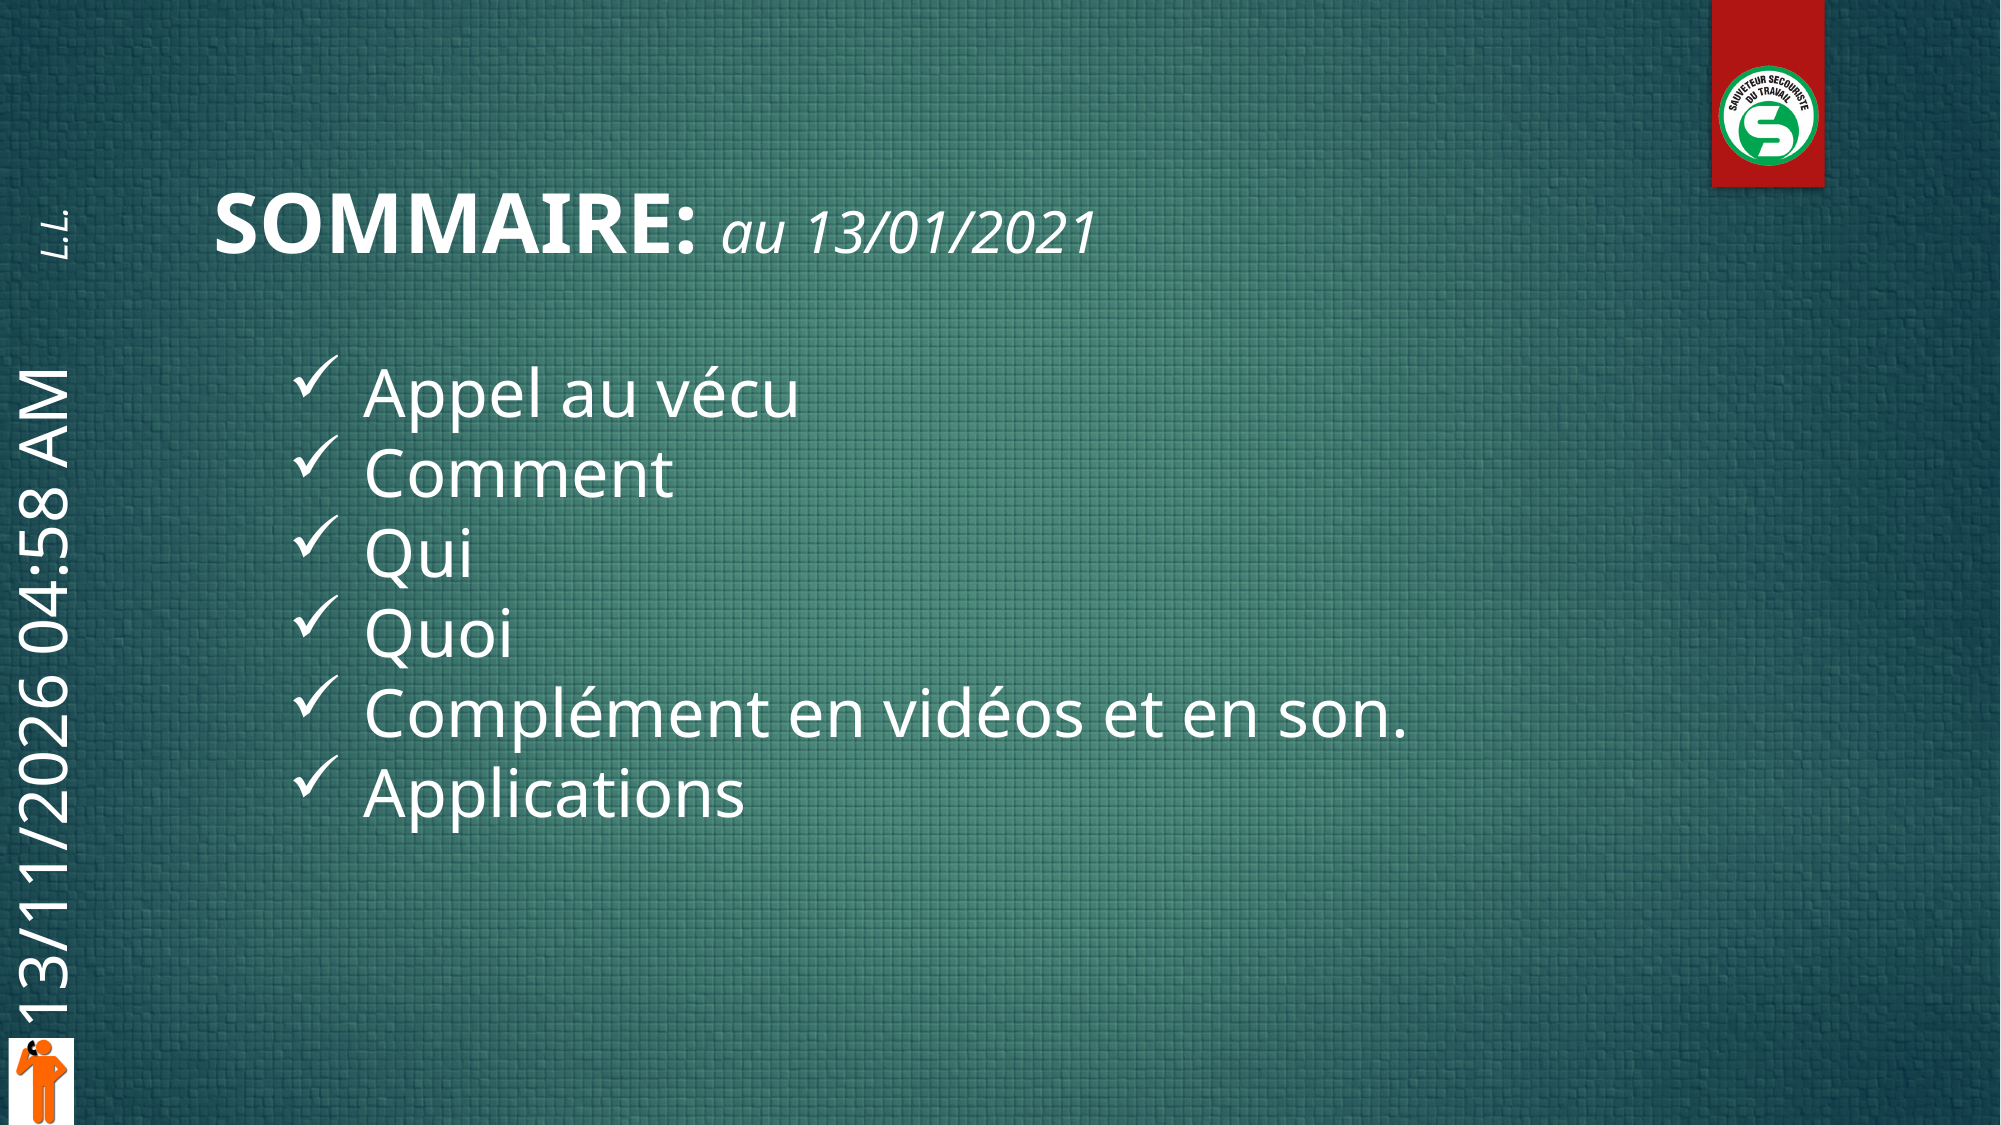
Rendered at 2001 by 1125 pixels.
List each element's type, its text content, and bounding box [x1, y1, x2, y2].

picture [8, 1038, 74, 1125]
picture [1718, 65, 1819, 166]
text_box SOMMAIRE: au 13/01/2021 Appel au vécu Comment Qui Quoi Complément en vidéos et en son. Applications [199, 163, 1792, 918]
